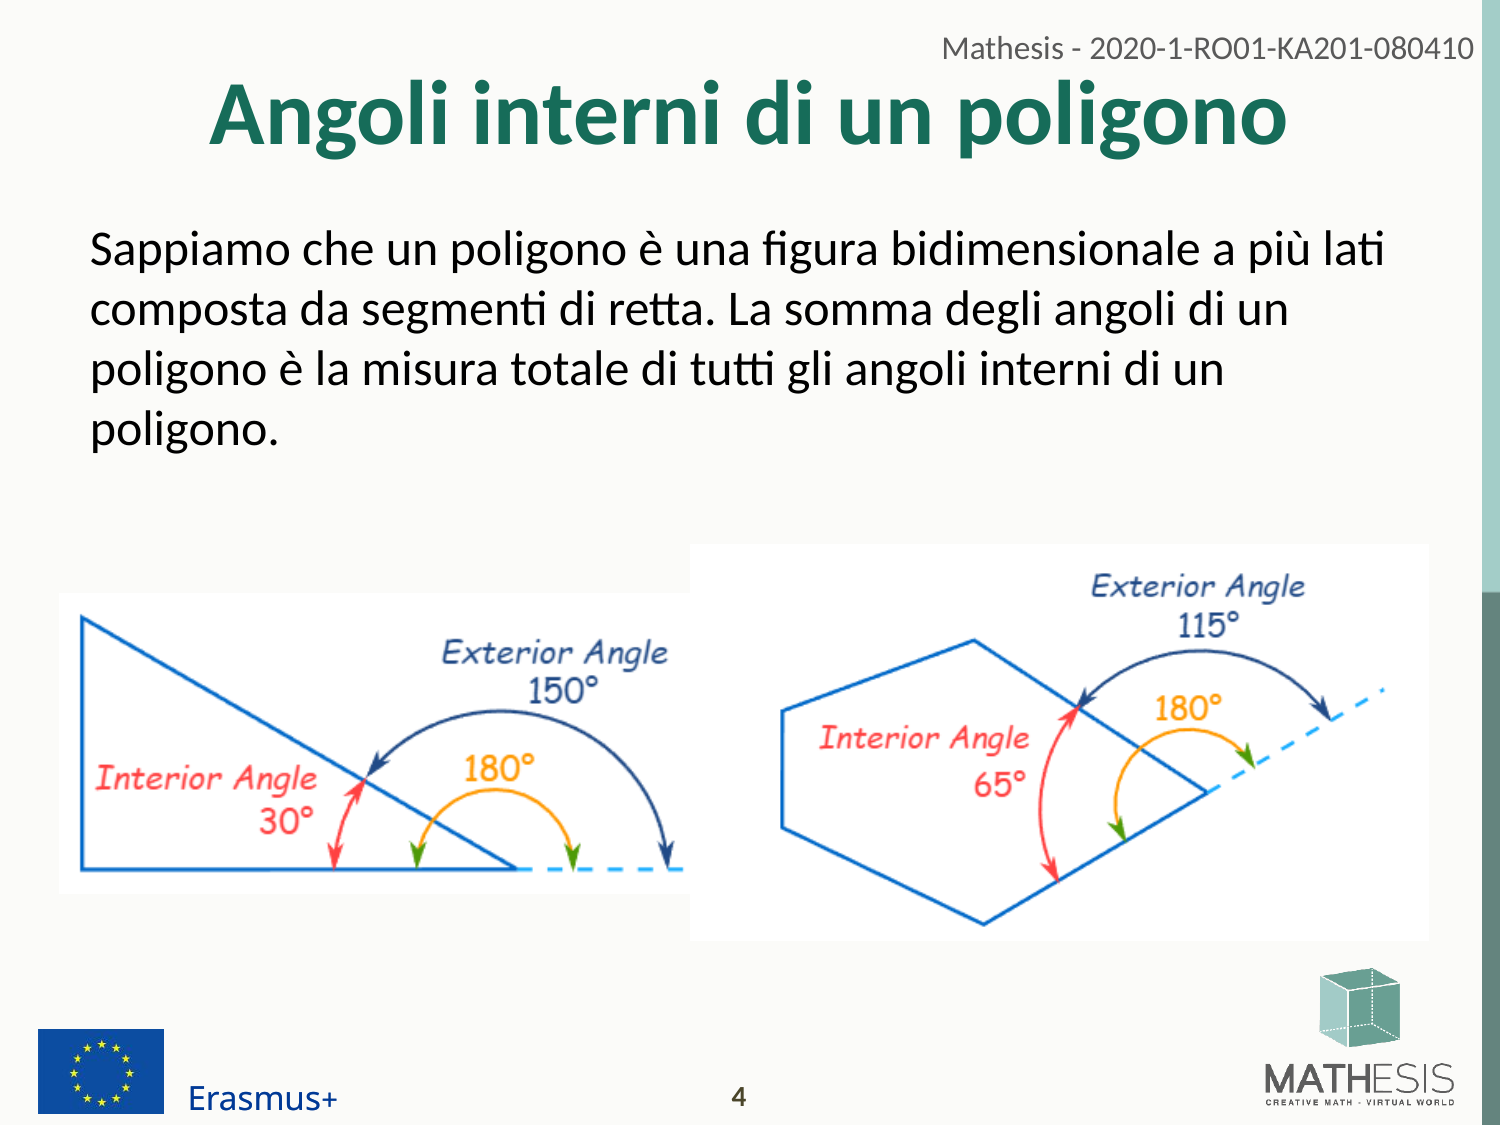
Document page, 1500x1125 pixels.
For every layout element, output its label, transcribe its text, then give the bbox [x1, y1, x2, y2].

title Angoli interni di un poligono [75, 45, 1425, 208]
text_box Sappiamo che un poligono è una figura bidimensionale a più lati composta da segmenti di retta. La somma degli angoli di un poligono è la misura totale di tutti gli angoli interni di un poligono. [74, 208, 1425, 463]
picture [38, 1029, 164, 1114]
picture [59, 544, 1429, 941]
